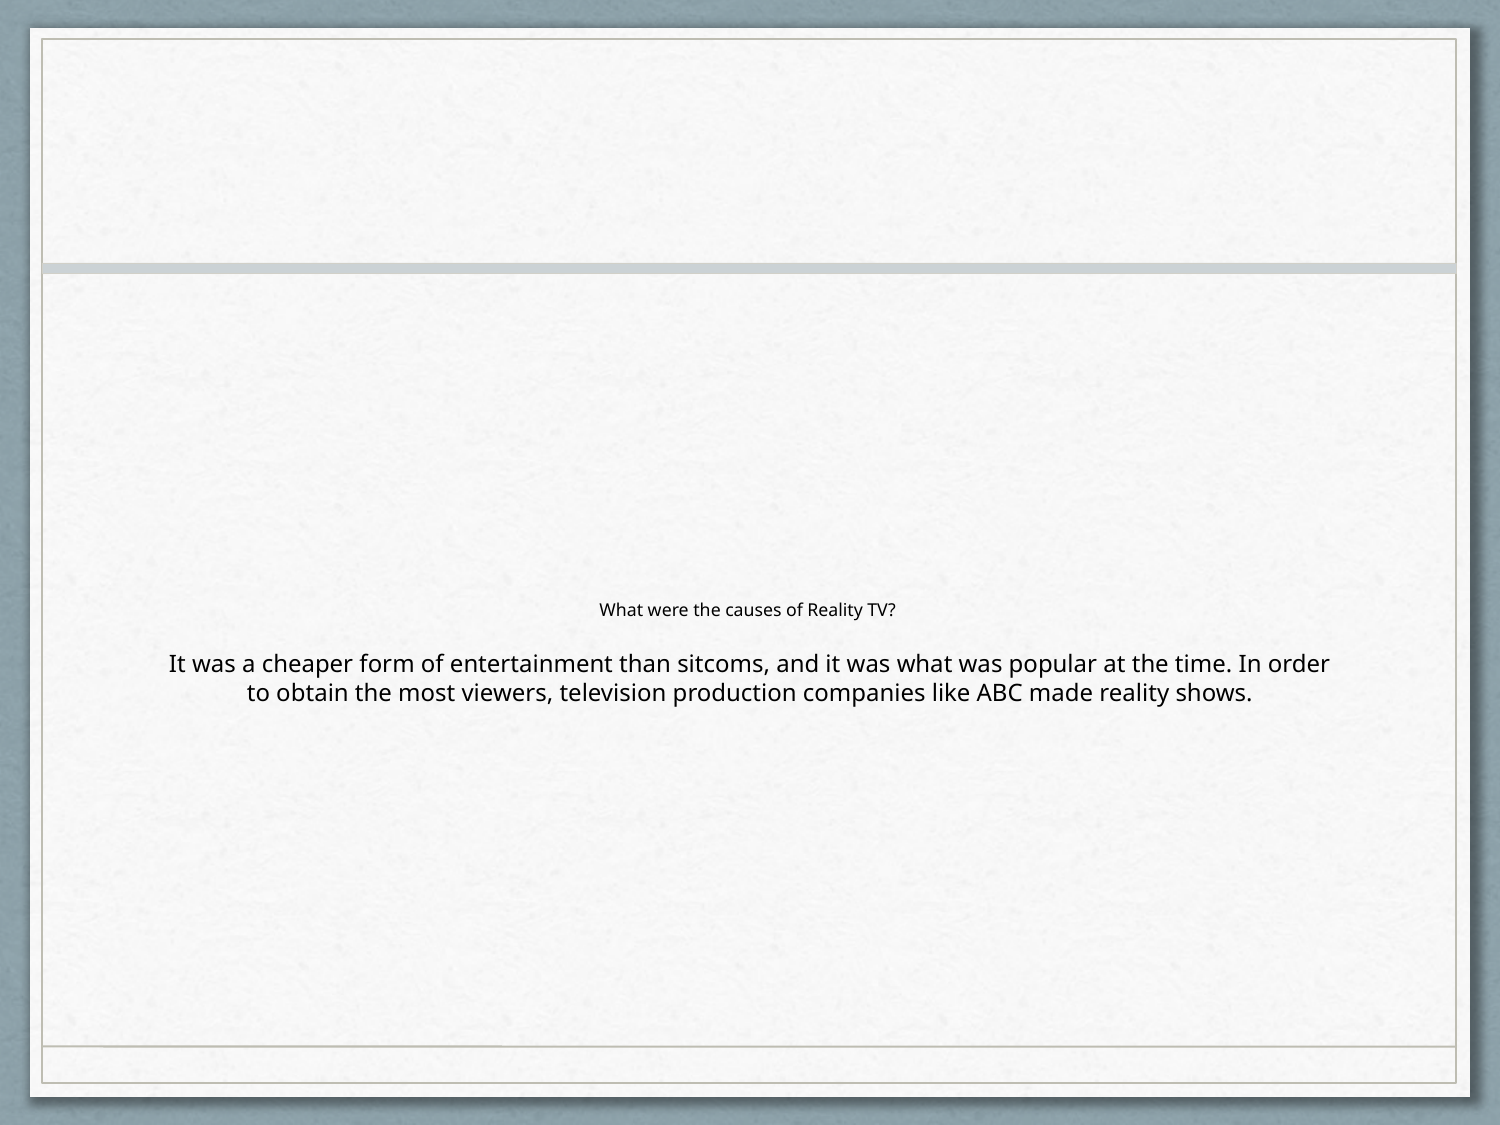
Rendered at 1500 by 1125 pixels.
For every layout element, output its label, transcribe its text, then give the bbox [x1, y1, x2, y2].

picture [30, 28, 1470, 1097]
title What were the causes of Reality TV? It was a cheaper form of entertainment than sitcoms, and it was what was popular at the time. In order to obtain the most viewers, television production companies like ABC made reality shows. [147, 585, 1353, 806]
